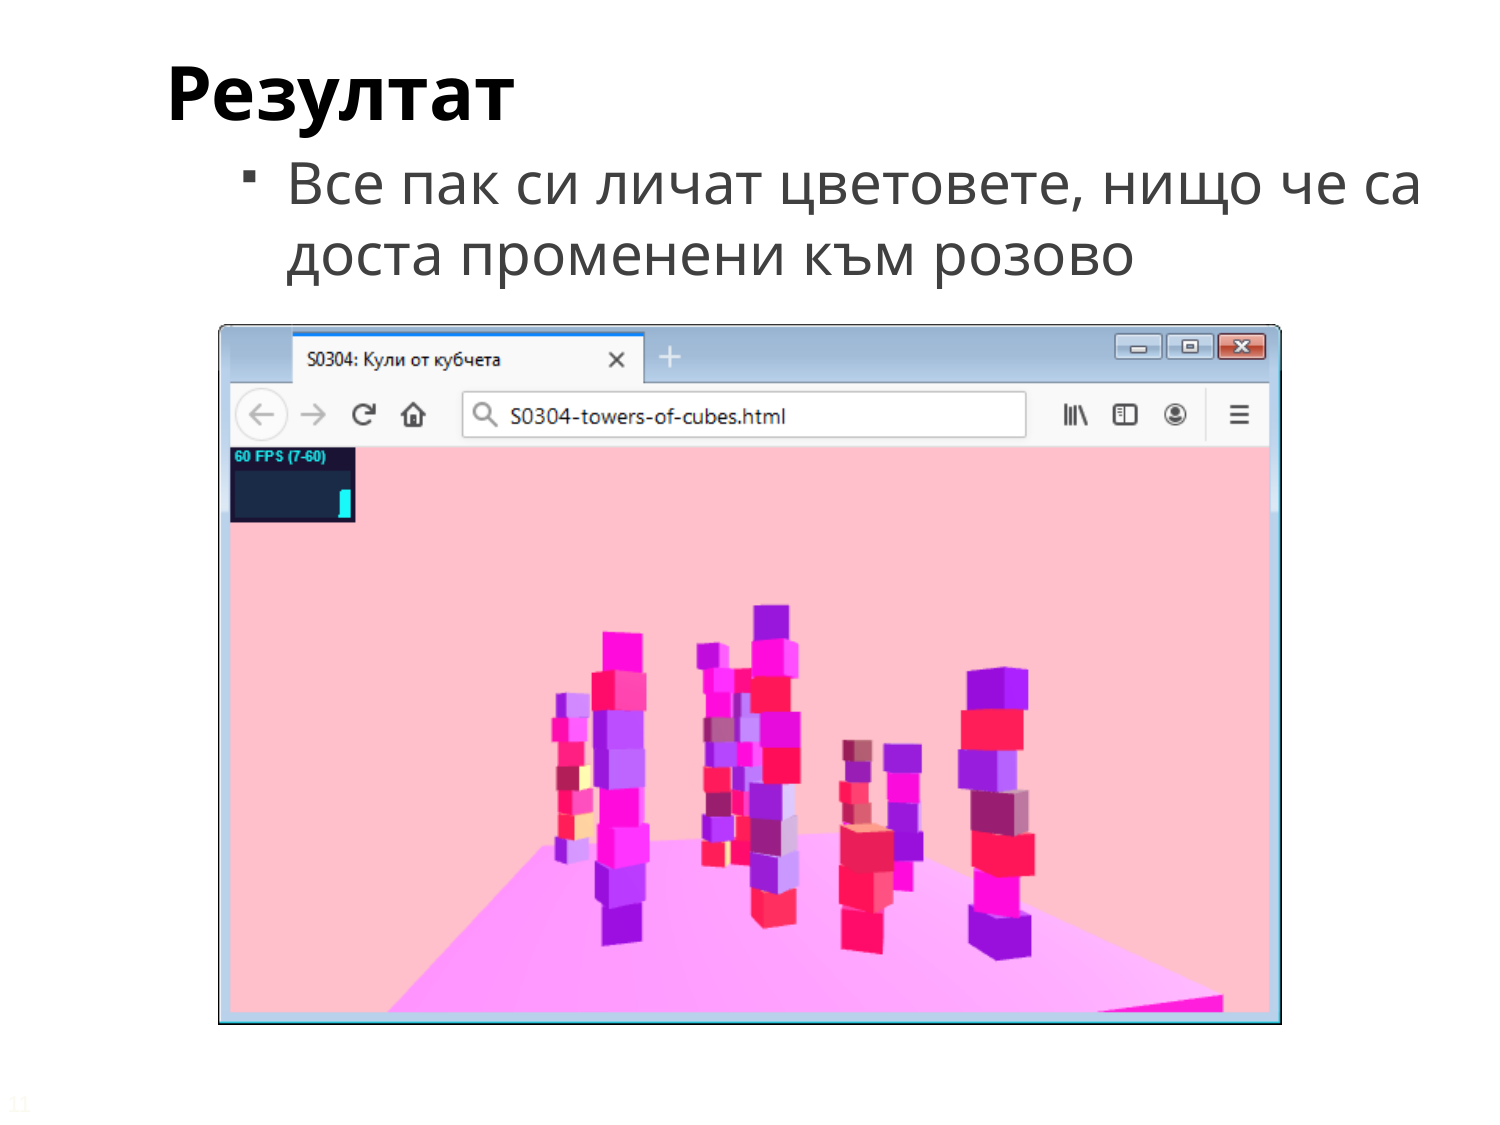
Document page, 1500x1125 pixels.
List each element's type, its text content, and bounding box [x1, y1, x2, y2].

list Резултат Все пак си личат цветовете, нищо че са доста променени към розово [150, 37, 1488, 1113]
picture [218, 324, 1282, 1026]
